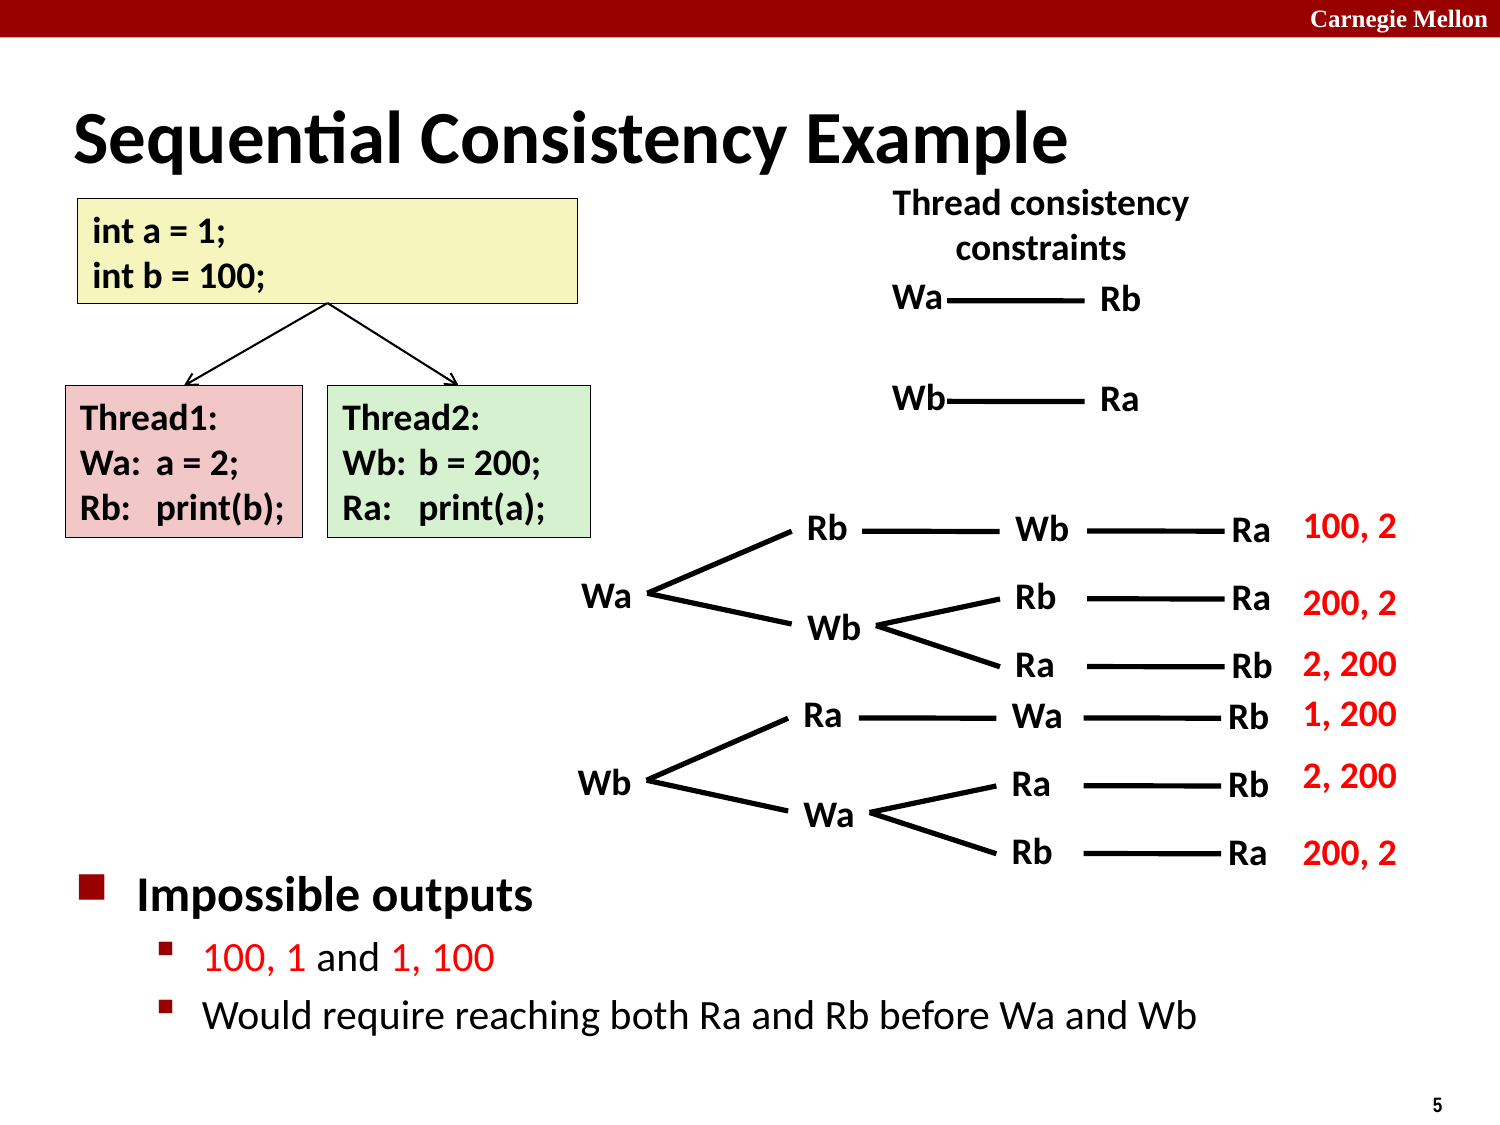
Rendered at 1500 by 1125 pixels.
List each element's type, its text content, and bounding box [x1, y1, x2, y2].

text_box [876, 170, 1206, 428]
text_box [64, 198, 591, 538]
title Sequential Consistency Example [58, 71, 1305, 197]
list Impossible outputs 100, 1 and 1, 100 Would require reaching both Ra and Rb before Wa and Wb [64, 853, 1361, 981]
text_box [561, 493, 1413, 882]
